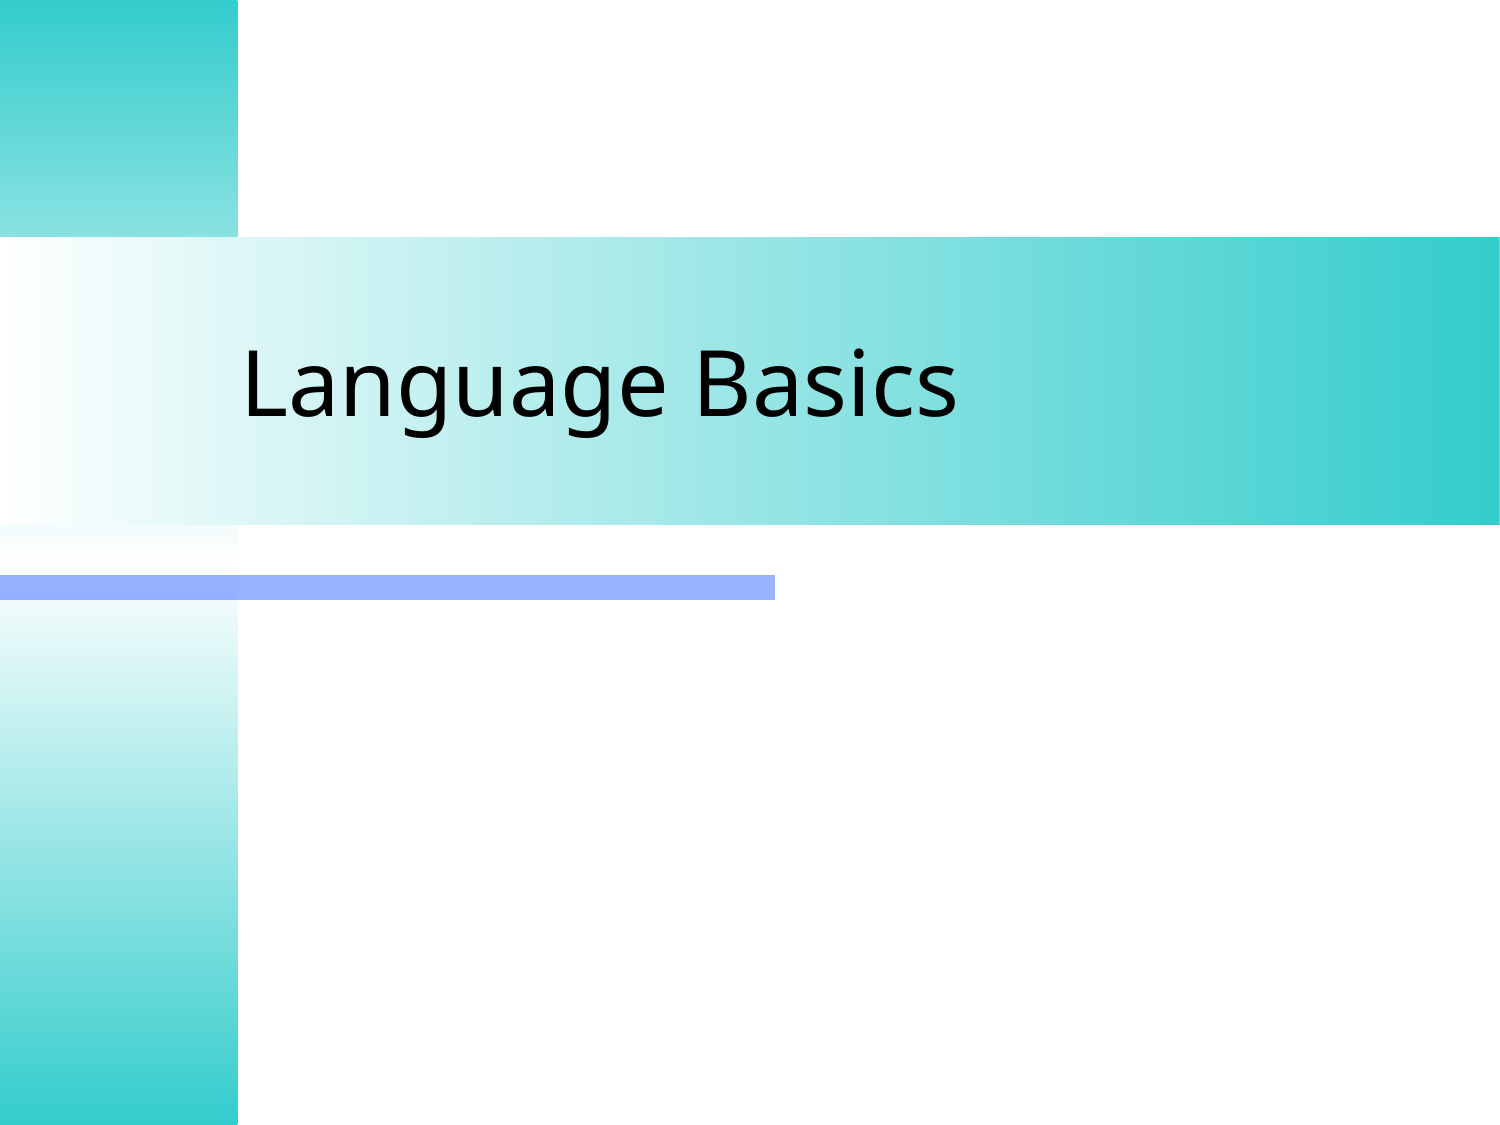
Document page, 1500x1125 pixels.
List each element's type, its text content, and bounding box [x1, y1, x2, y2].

title Language Basics [224, 267, 1500, 493]
